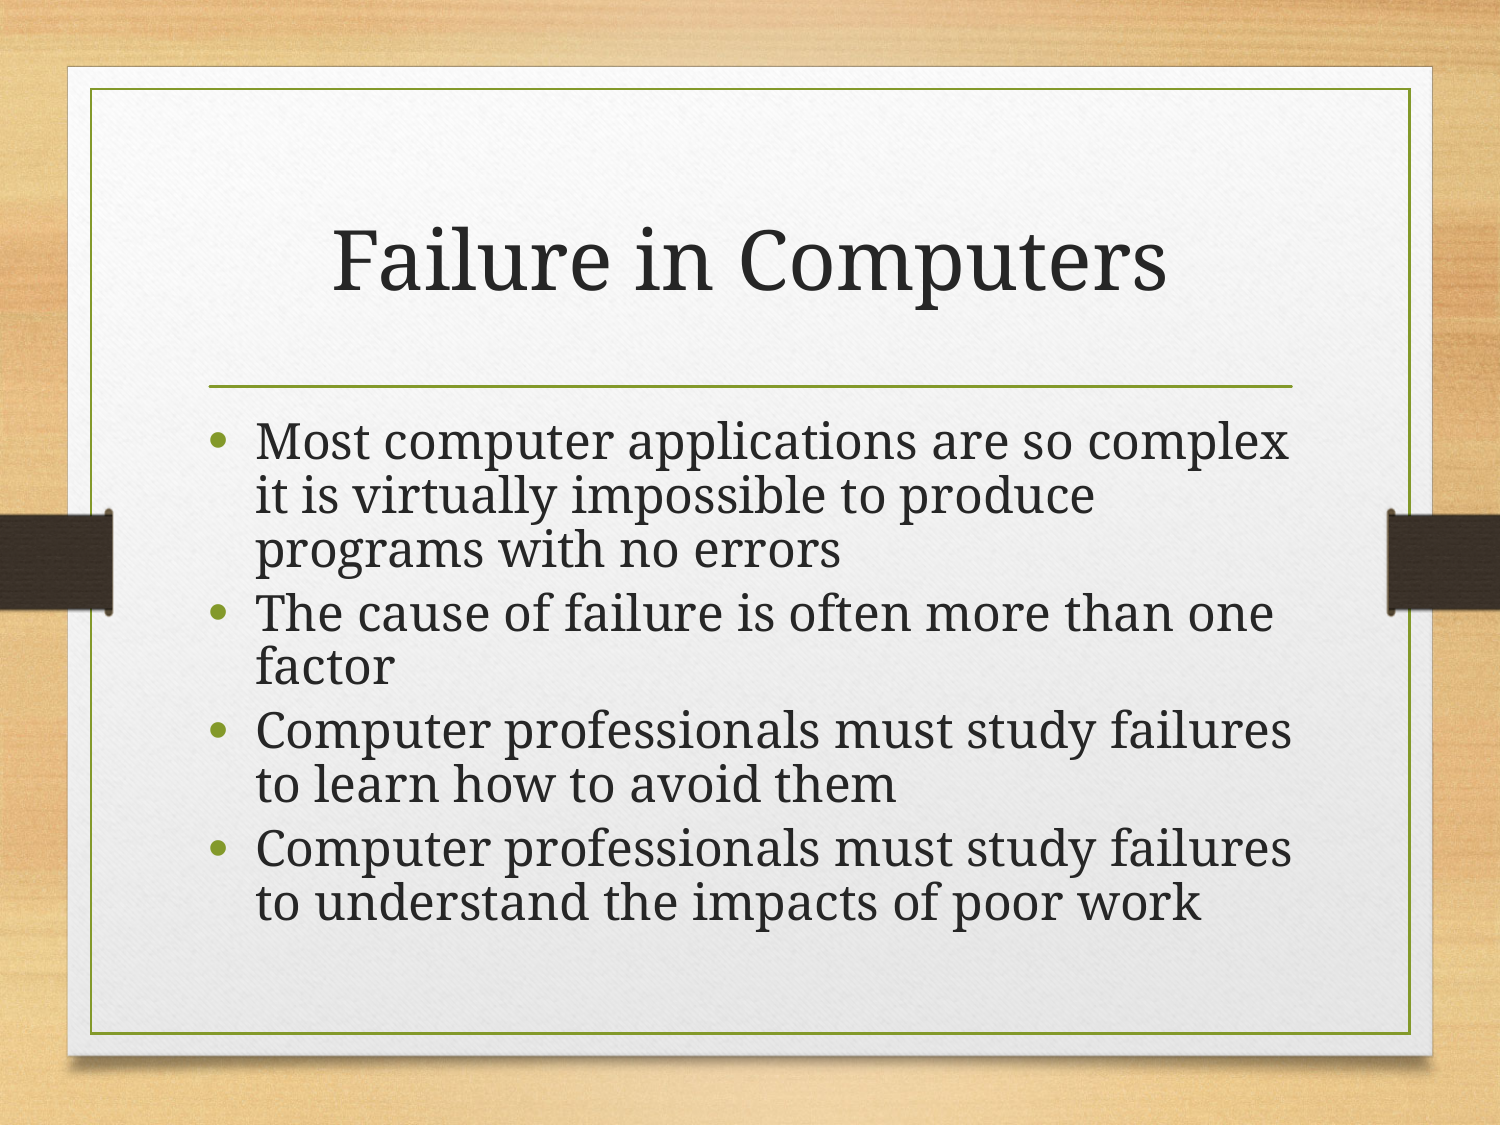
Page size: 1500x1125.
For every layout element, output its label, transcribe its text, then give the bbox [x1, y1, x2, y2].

list Most computer applications are so complex it is virtually impossible to produce programs with no errors The cause of failure is often more than one factor Computer professionals must study failures to learn how to avoid them Computer professionals must study failures to understand the impacts of poor work [193, 408, 1309, 974]
picture [0, 0, 1500, 1125]
title Failure in Computers [193, 150, 1309, 365]
